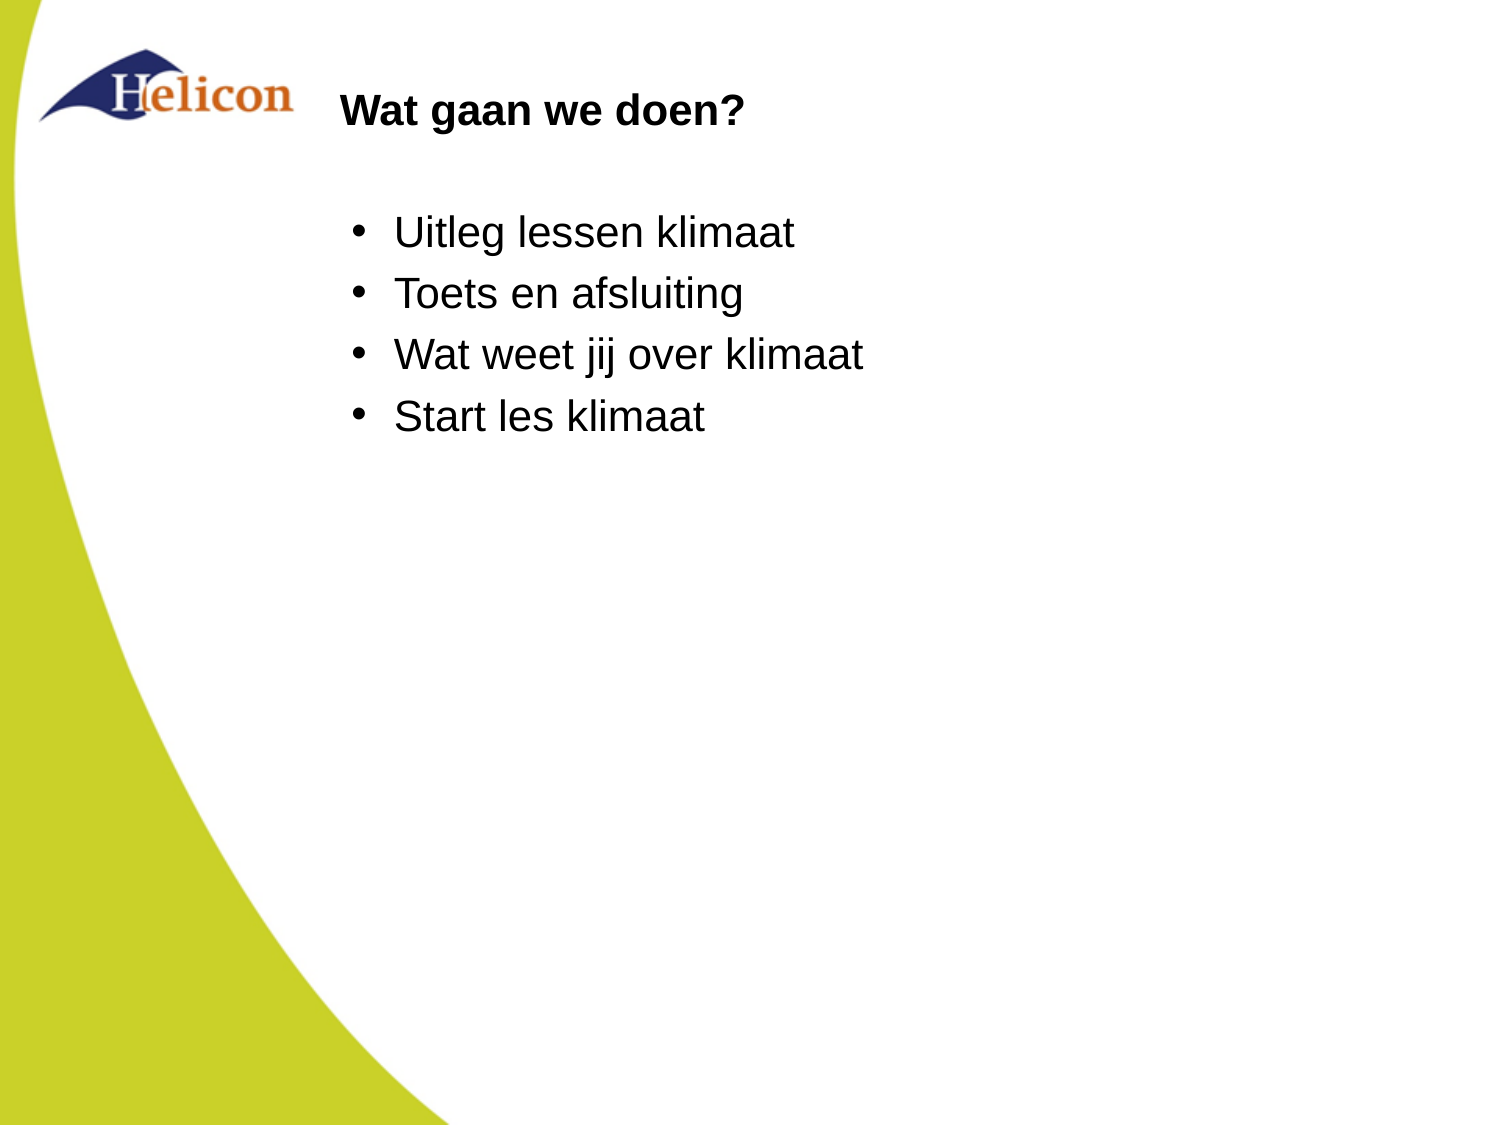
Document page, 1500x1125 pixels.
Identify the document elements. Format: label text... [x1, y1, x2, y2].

picture [0, 0, 1500, 1125]
list Uitleg lessen klimaat Toets en afsluiting Wat weet jij over klimaat Start les klimaat [336, 196, 1425, 1005]
title Wat gaan we doen? [324, 54, 1415, 161]
